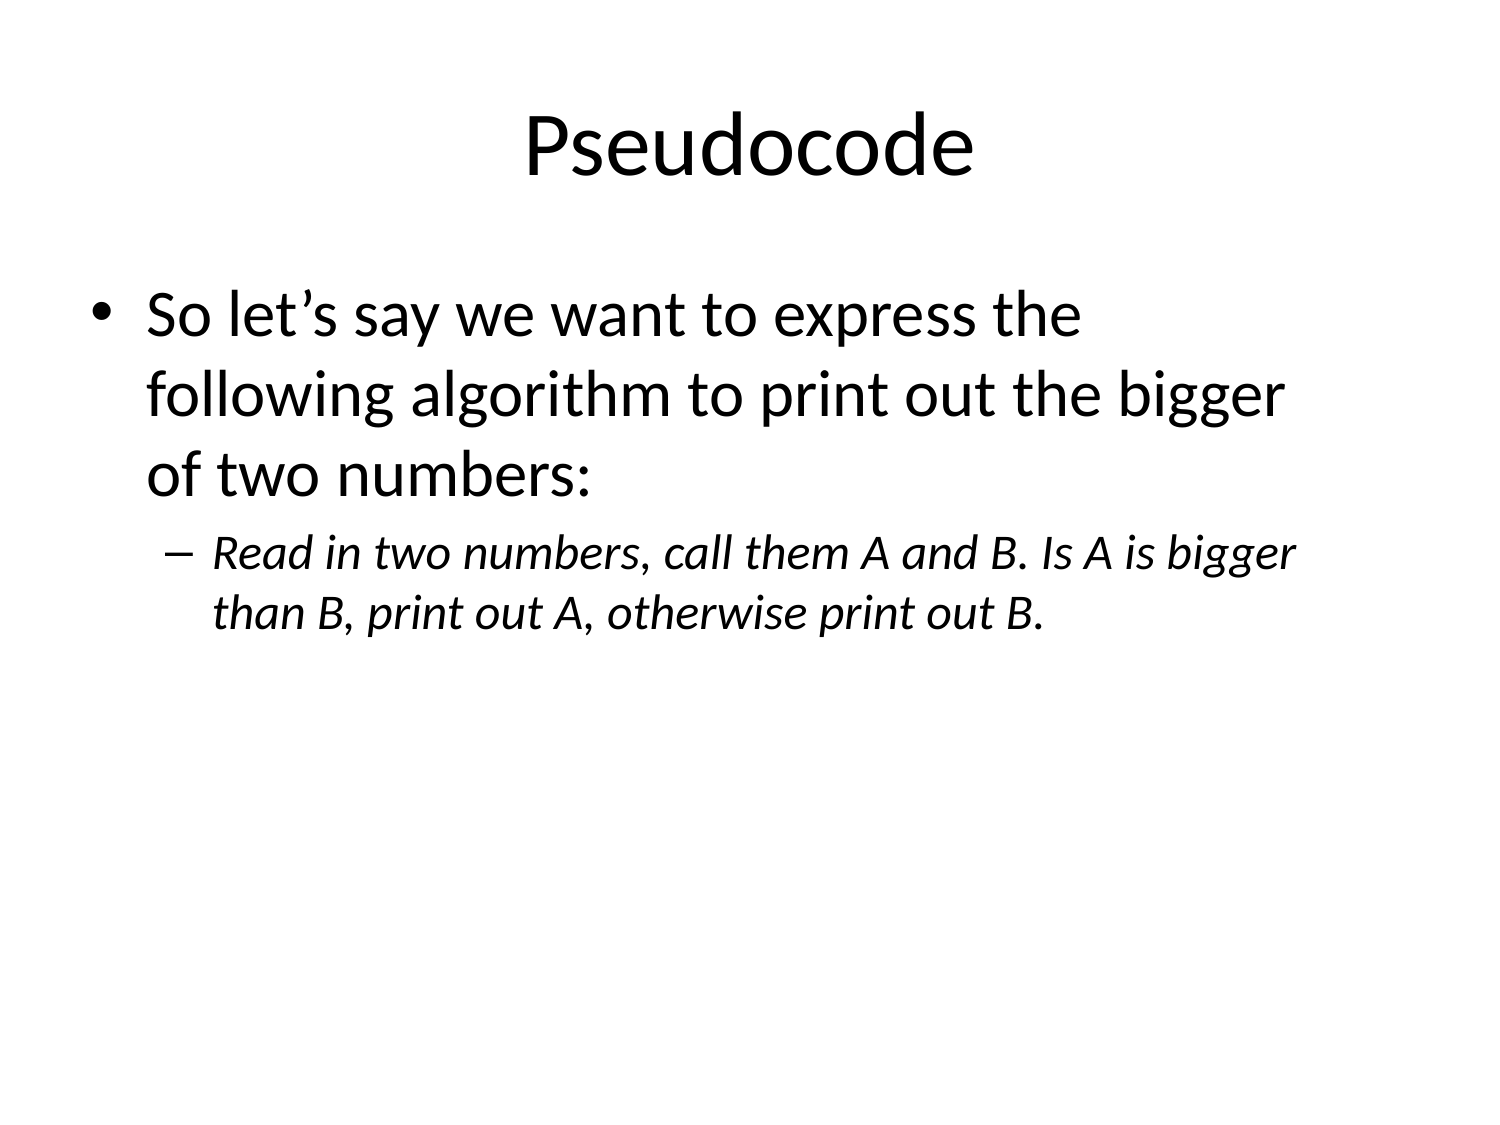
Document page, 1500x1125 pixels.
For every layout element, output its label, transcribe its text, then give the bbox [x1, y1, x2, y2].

title Pseudocode [75, 45, 1425, 233]
list So let’s say we want to express the following algorithm to print out the bigger of two numbers: Read in two numbers, call them A and B. Is A is bigger than B, print out A, otherwise print out B. [75, 262, 1317, 1005]
